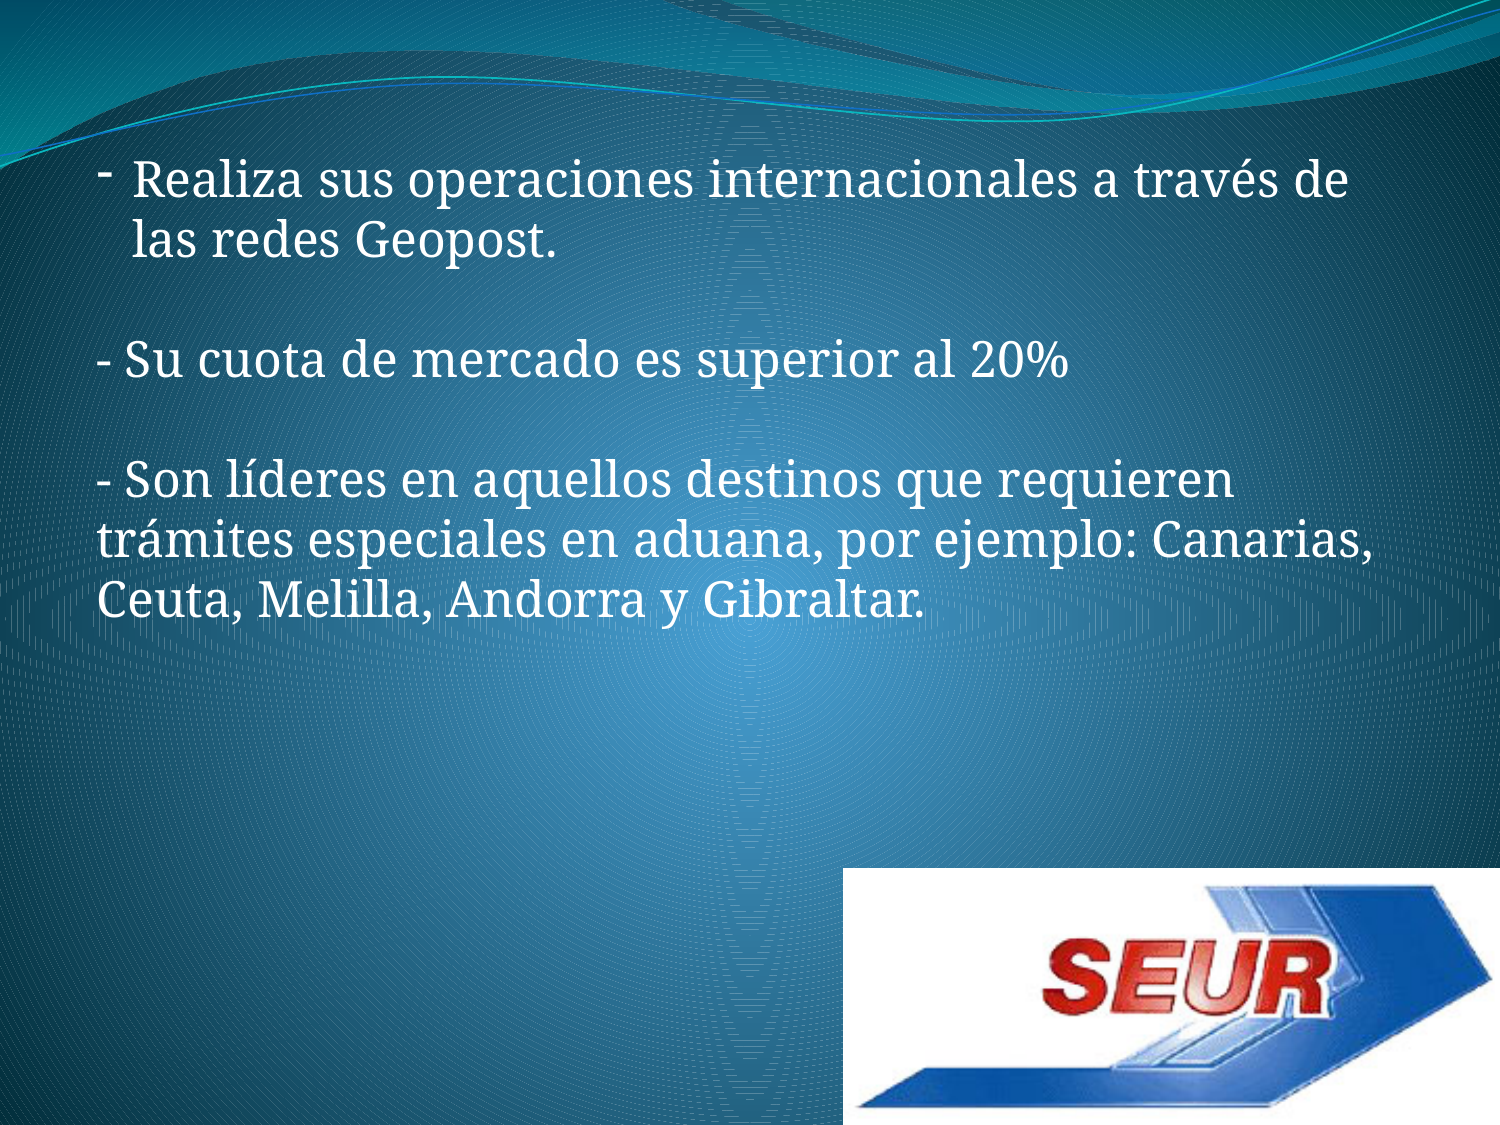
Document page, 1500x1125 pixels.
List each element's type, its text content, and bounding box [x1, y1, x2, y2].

text_box Realiza sus operaciones internacionales a través de las redes Geopost. - Su cuota de mercado es superior al 20% - Son líderes en aquellos destinos que requieren trámites especiales en aduana, por ejemplo: Canarias, Ceuta, Melilla, Andorra y Gibraltar. [81, 140, 1407, 636]
picture [843, 868, 1500, 1125]
